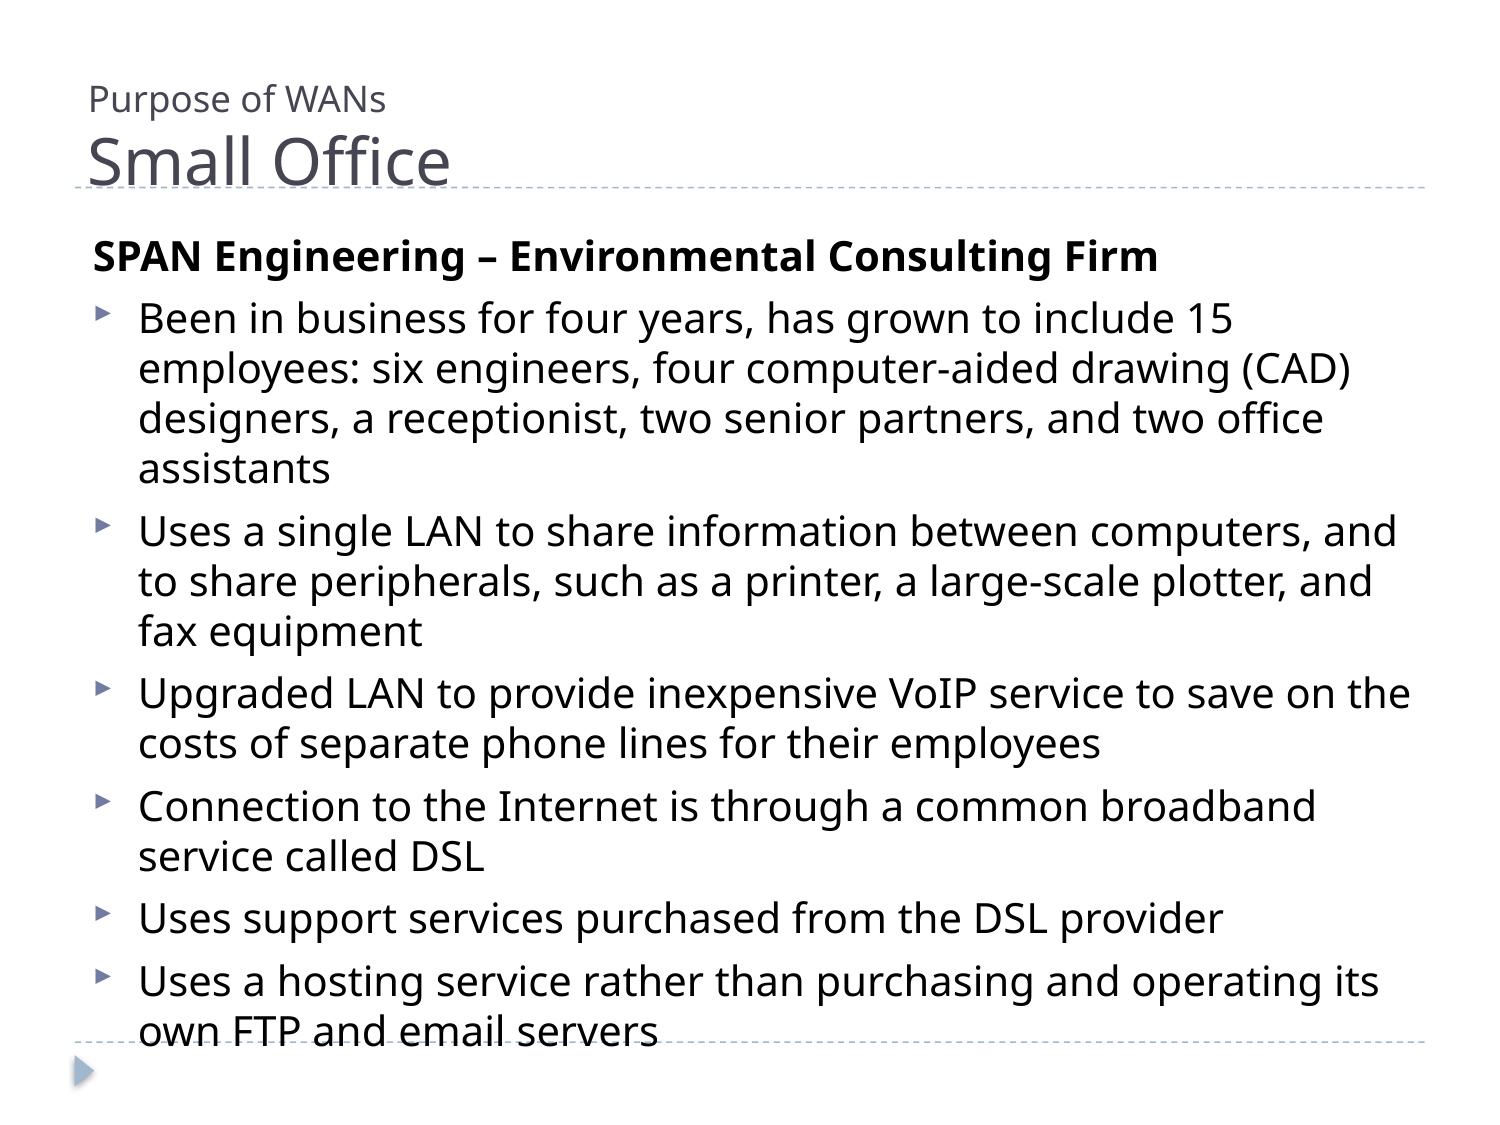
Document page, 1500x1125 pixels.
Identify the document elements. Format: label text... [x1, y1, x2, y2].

list SPAN Engineering – Environmental Consulting Firm Been in business for four years, has grown to include 15 employees: six engineers, four computer-aided drawing (CAD) designers, a receptionist, two senior partners, and two office assistants Uses a single LAN to share information between computers, and to share peripherals, such as a printer, a large-scale plotter, and fax equipment Upgraded LAN to provide inexpensive VoIP service to save on the costs of separate phone lines for their employees Connection to the Internet is through a common broadband service called DSL Uses support services purchased from the DSL provider Uses a hosting service rather than purchasing and operating its own FTP and email servers [78, 221, 1444, 1069]
title Purpose of WANs Small Office [73, 68, 1410, 206]
